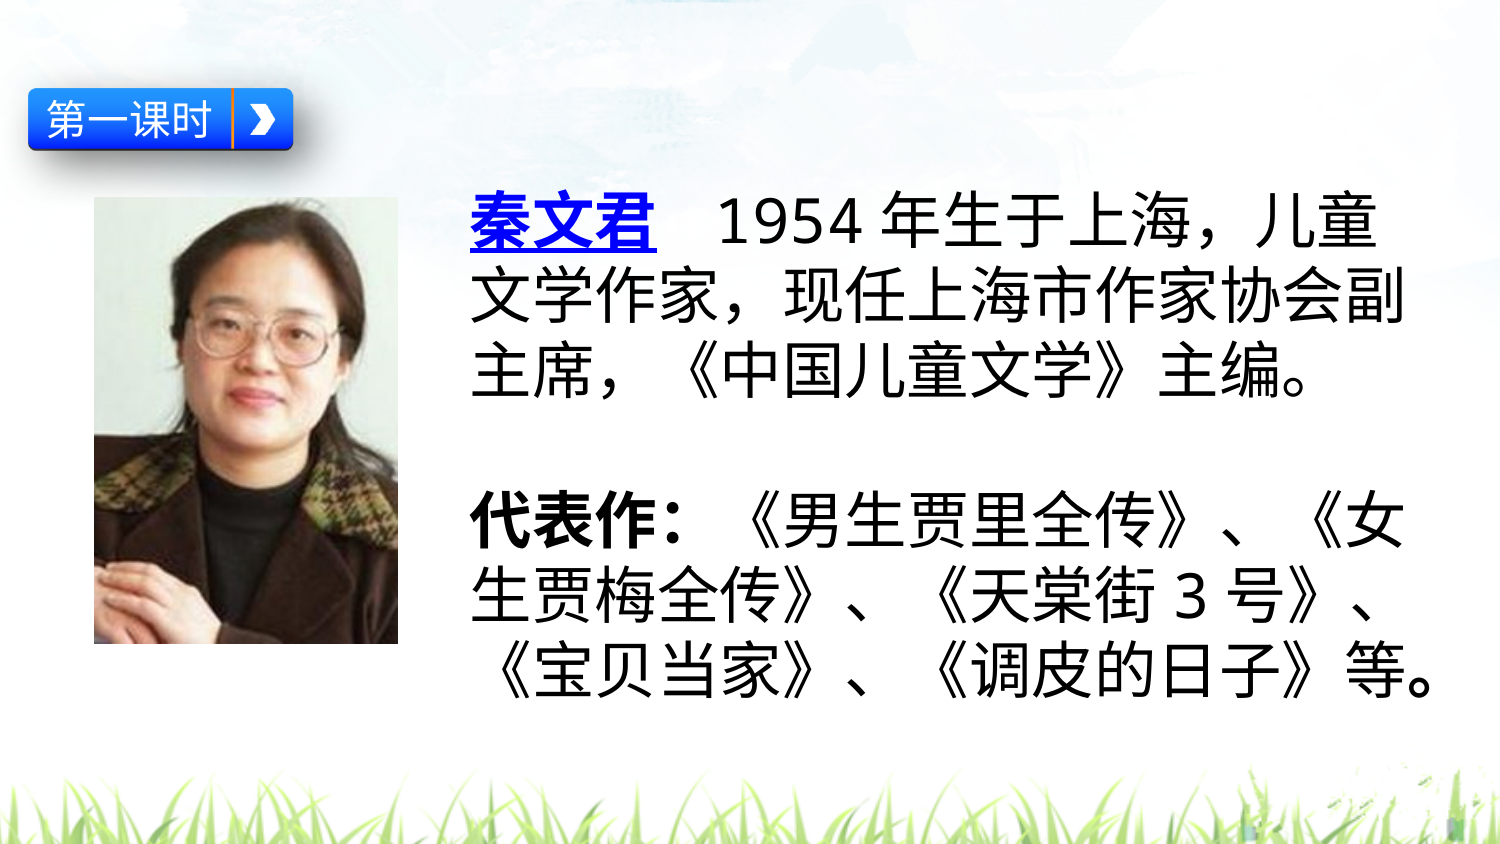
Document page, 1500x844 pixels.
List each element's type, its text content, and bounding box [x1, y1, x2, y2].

picture [0, 0, 1500, 844]
text_box 秦文君 1954年生于上海，儿童文学作家，现任上海市作家协会副主席，《中国儿童文学》主编。 代表作：《男生贾里全传》、《女生贾梅全传》、《天棠街3号》、《宝贝当家》、《调皮的日子》等。 [454, 173, 1424, 789]
